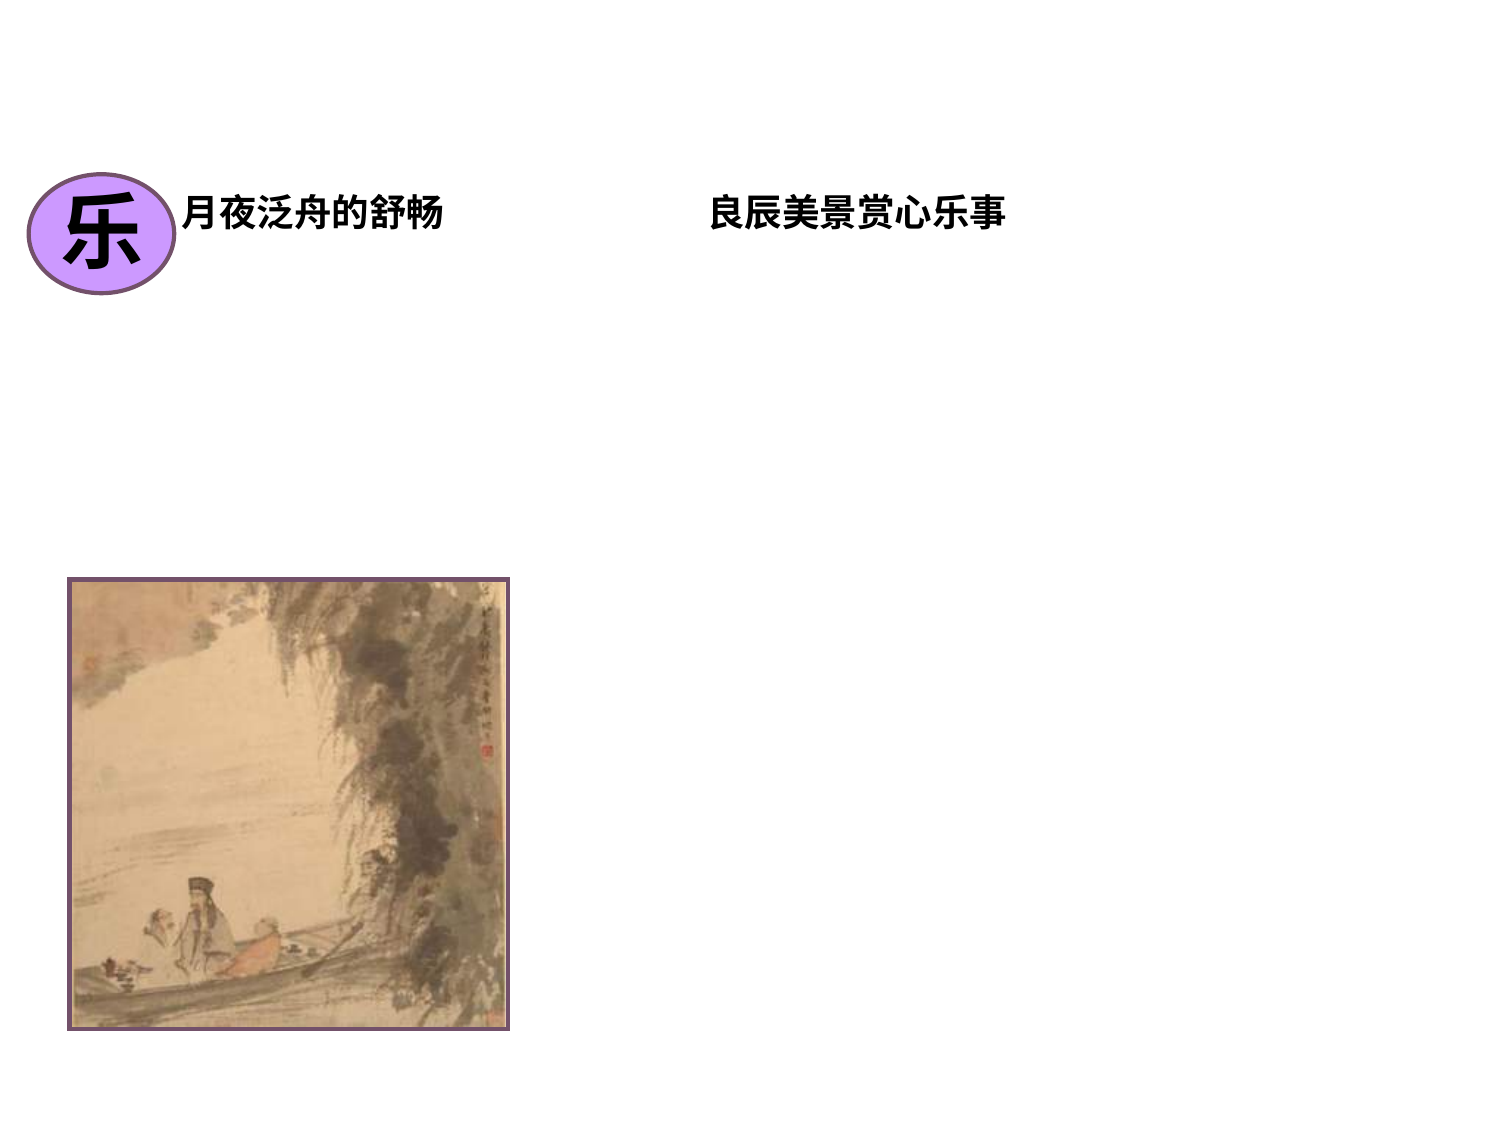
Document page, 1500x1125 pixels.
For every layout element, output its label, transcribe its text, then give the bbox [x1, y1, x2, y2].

text_box 良辰美景赏心乐事 [692, 181, 1347, 242]
text_box [28, 196, 45, 272]
text_box 月夜泛舟的舒畅 [175, 181, 692, 242]
text_box 乐 [45, 171, 175, 287]
text_box [69, 287, 134, 294]
picture [71, 581, 506, 1027]
